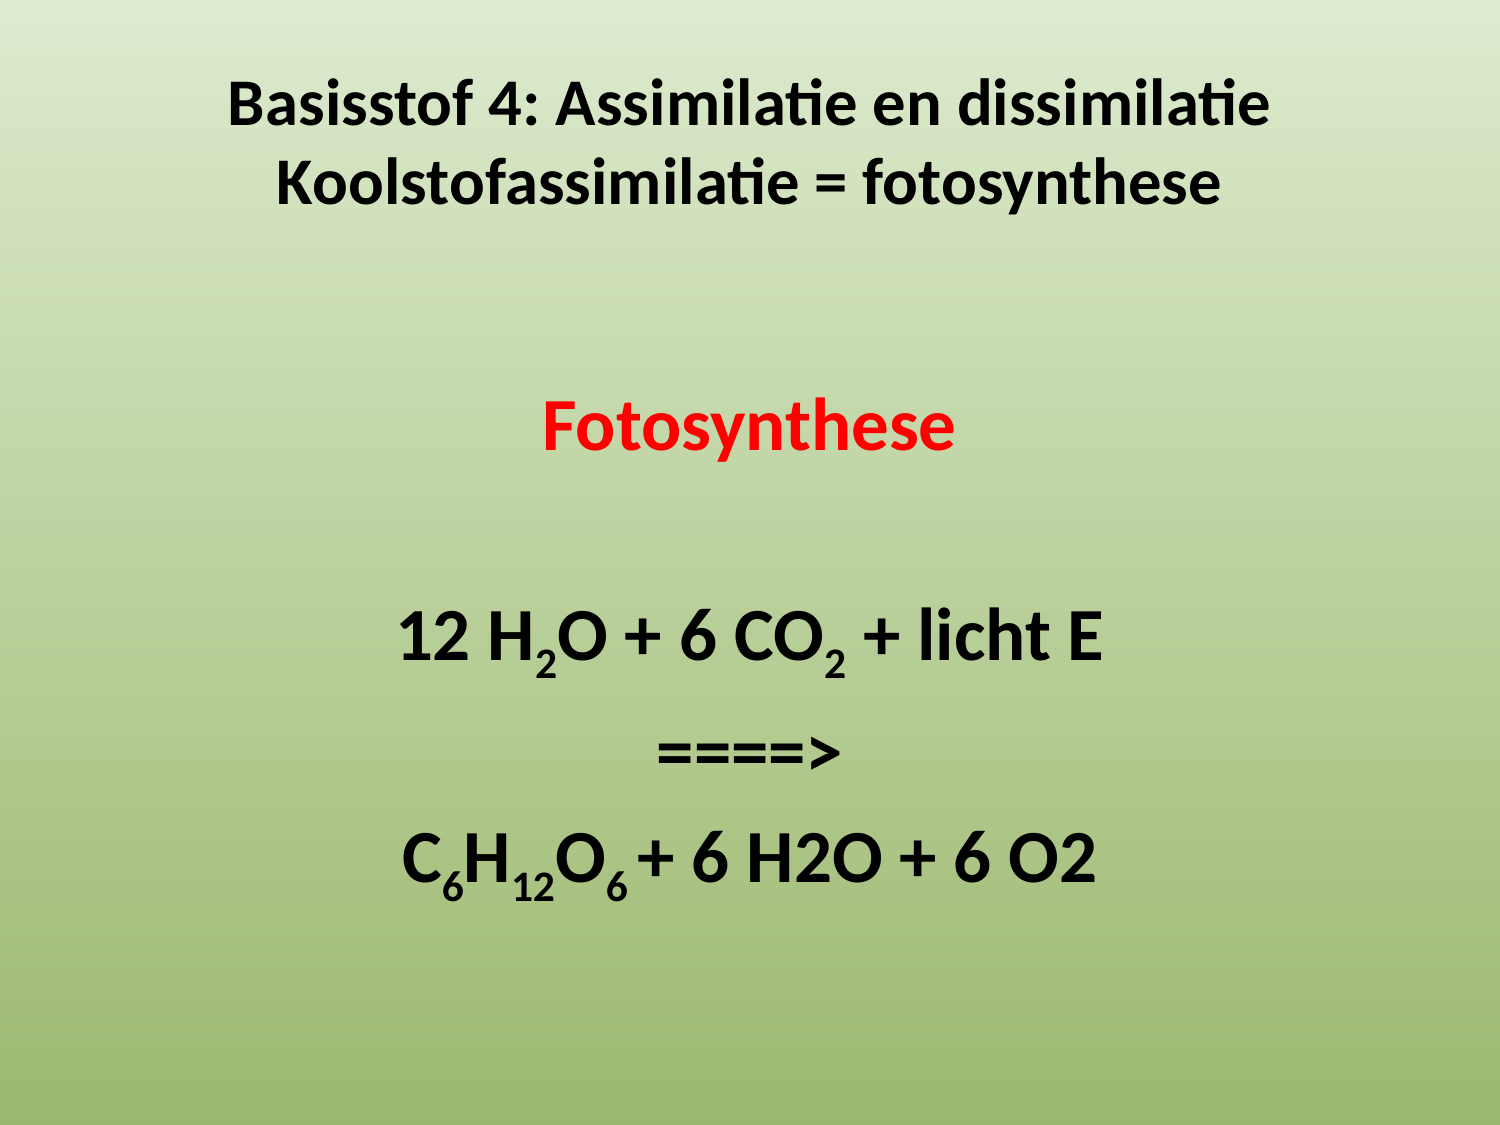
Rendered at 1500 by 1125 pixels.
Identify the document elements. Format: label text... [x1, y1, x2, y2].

title Basisstof 4: Assimilatie en dissimilatie Koolstofassimilatie = fotosynthese [75, 45, 1425, 232]
list Fotosynthese 12 H2O + 6 CO2 + licht E ====> C6H12O6 + 6 H2O + 6 O2 [75, 262, 1425, 1005]
